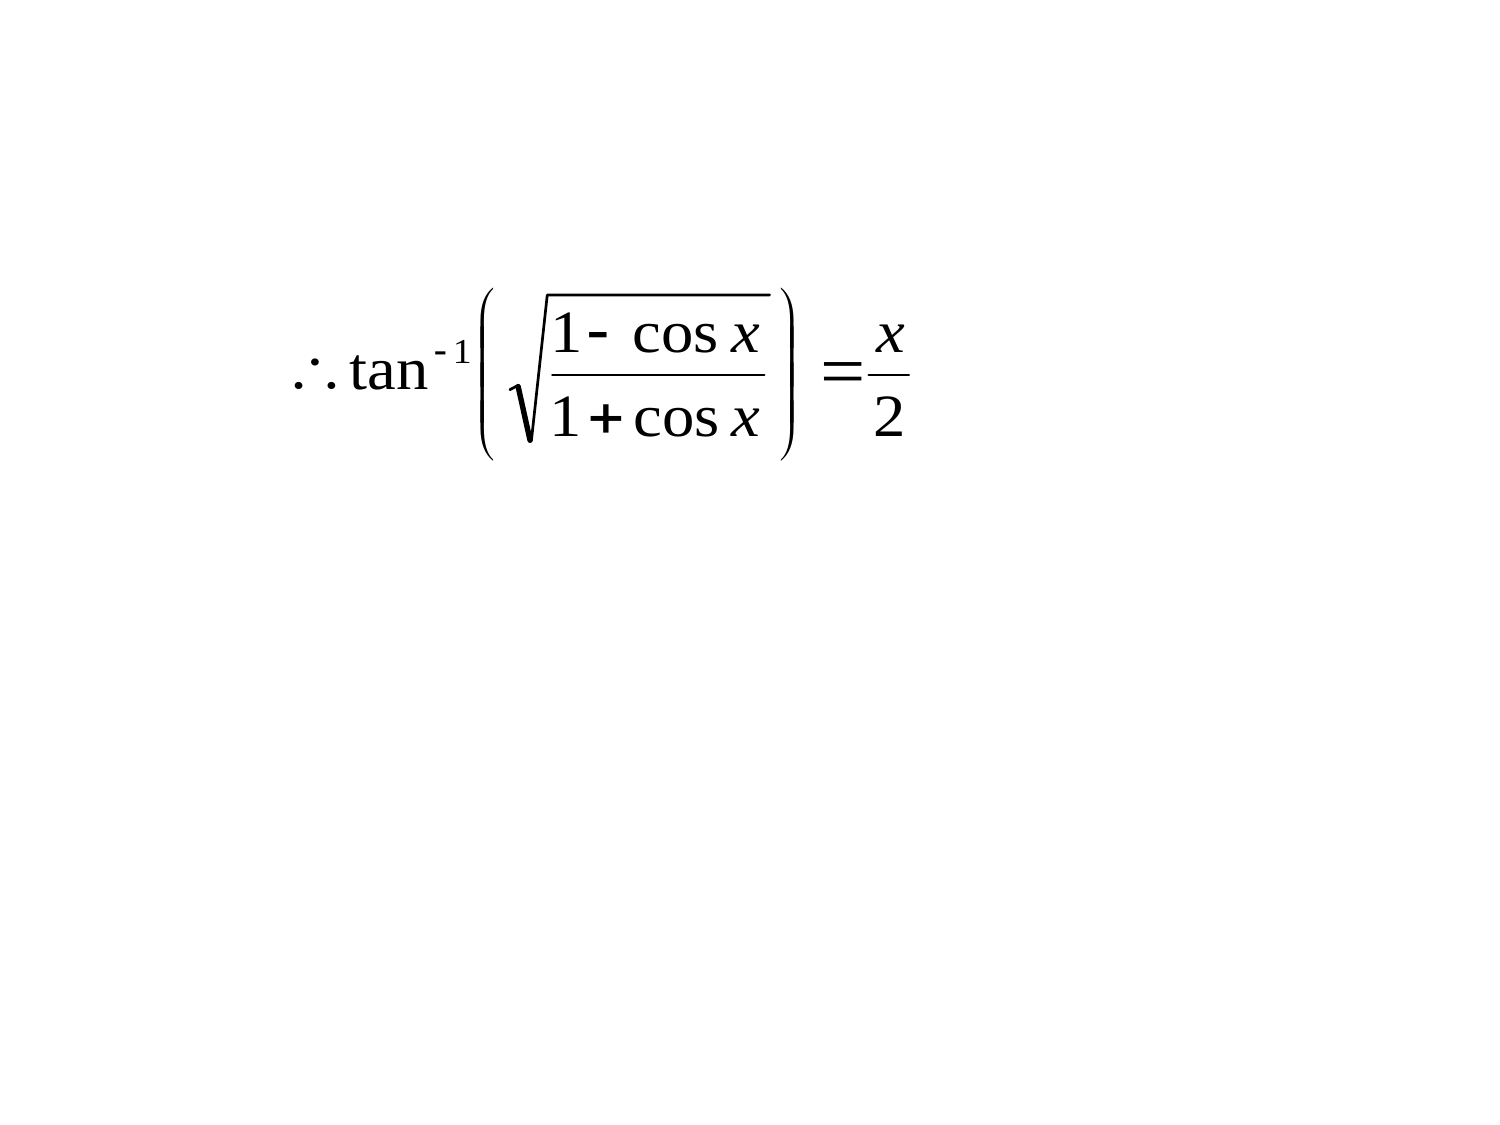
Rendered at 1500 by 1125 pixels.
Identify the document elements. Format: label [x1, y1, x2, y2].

text_box [287, 274, 924, 476]
